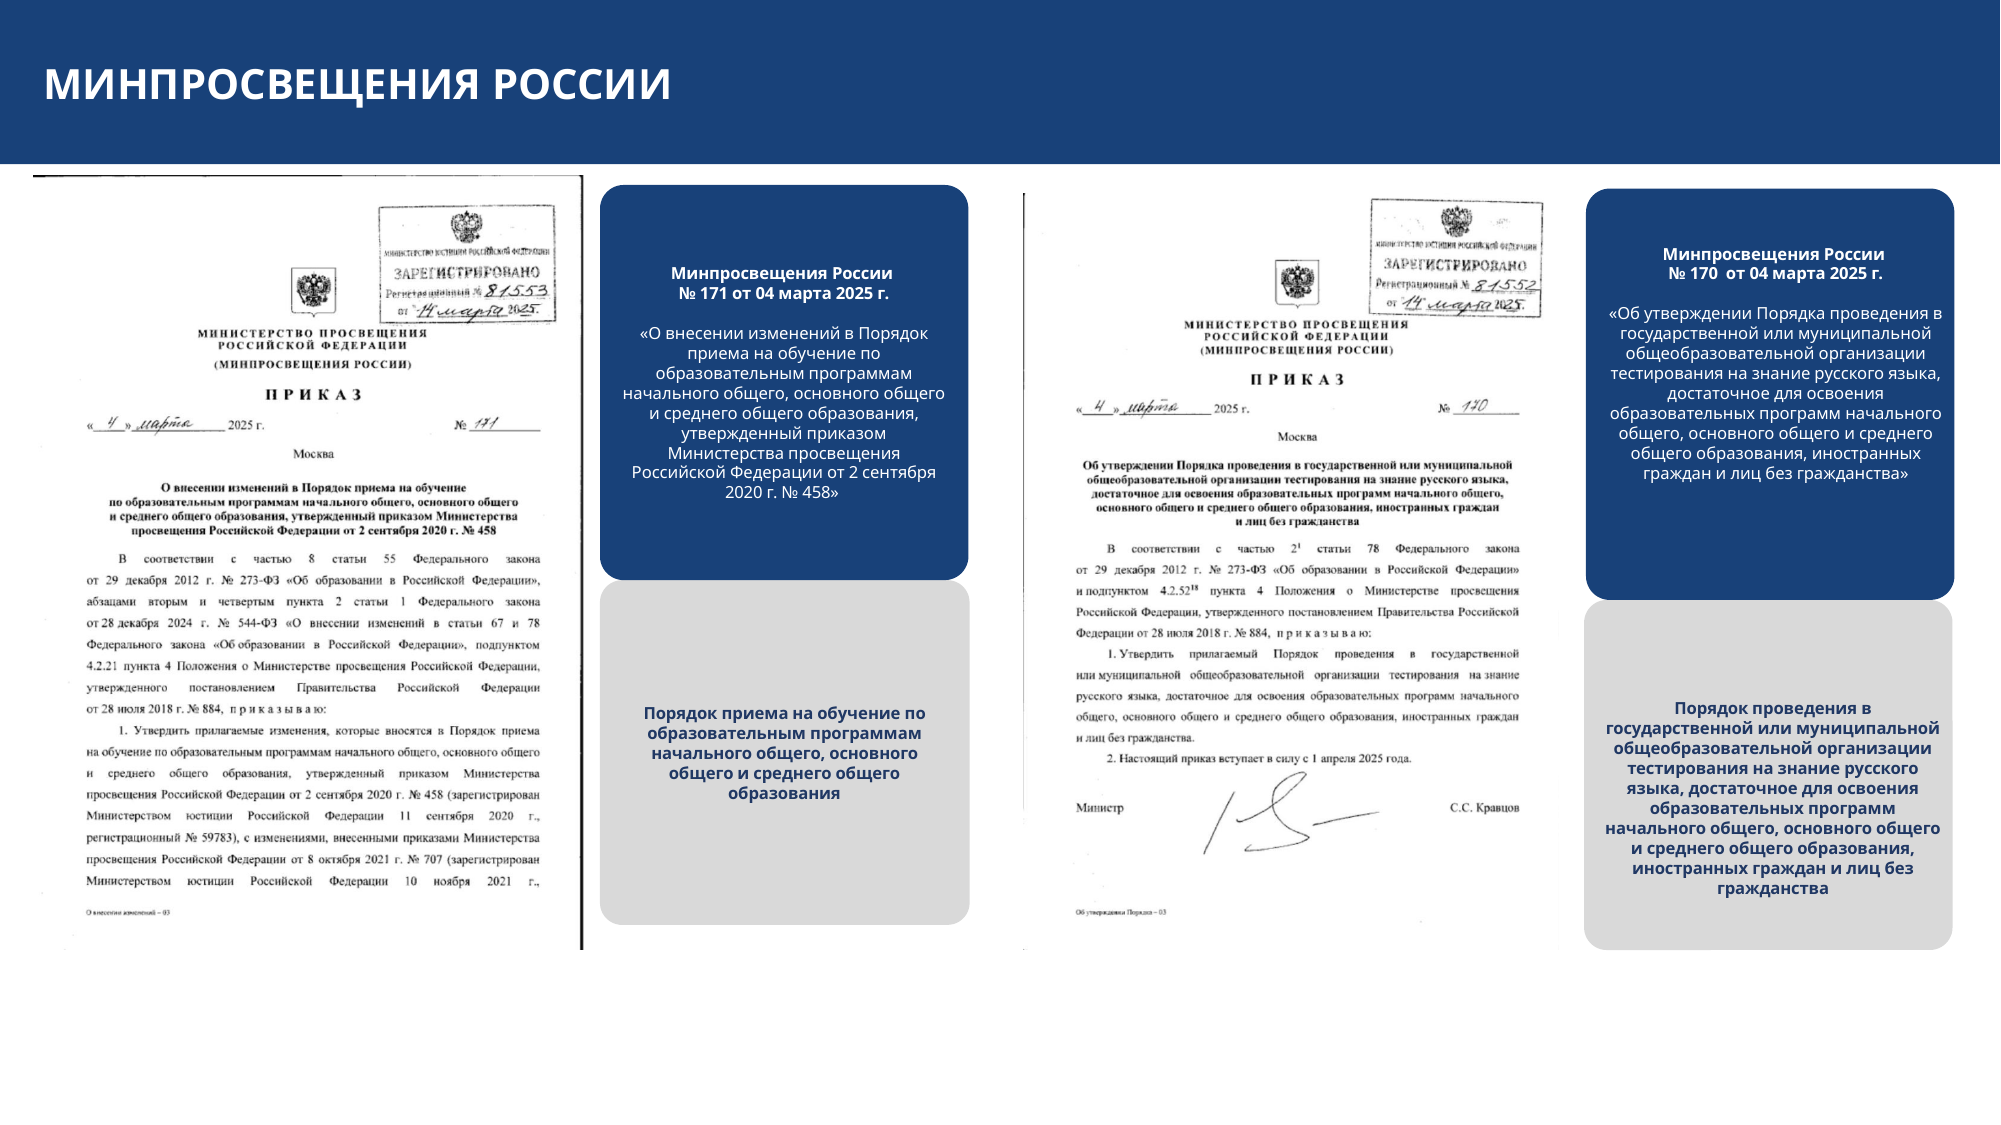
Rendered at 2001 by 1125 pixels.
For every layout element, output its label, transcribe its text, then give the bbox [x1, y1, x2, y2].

picture [33, 175, 584, 950]
text_box МИНПРОСВЕЩЕНИЯ РОССИИ [28, 50, 1623, 116]
text_box Порядок проведения в государственной или муниципальной общеобразовательной организации тестирования на знание русского языка, достаточное для освоения образовательных программ начального общего, основного общего и среднего общего образования, иностранных граждан и лиц без гражданства [1589, 612, 1957, 904]
text_box Минпросвещения России № 171 от 04 марта 2025 г. «О внесении изменений в Порядок приема на обучение по образовательным программам начального общего, основного общего и среднего общего образования, утвержденный приказом Министерства просвещения Российской Федерации от 2 сентября 2020 г. № 458» [598, 183, 970, 582]
text_box Порядок приема на обучение по образовательным программам начального общего, основного общего и среднего общего образования [598, 580, 971, 926]
text_box Минпросвещения России № 170 от 04 марта 2025 г. «Об утверждении Порядка проведения в государственной или муниципальной общеобразовательной организации тестирования на знание русского языка, достаточное для освоения образовательных программ начального общего, основного общего и среднего общего образования, иностранных граждан и лиц без гражданства» [1589, 237, 1963, 489]
text_box [0, 0, 2000, 165]
picture [1023, 193, 1559, 950]
text_box [1583, 599, 1954, 952]
text_box [1584, 187, 1956, 601]
